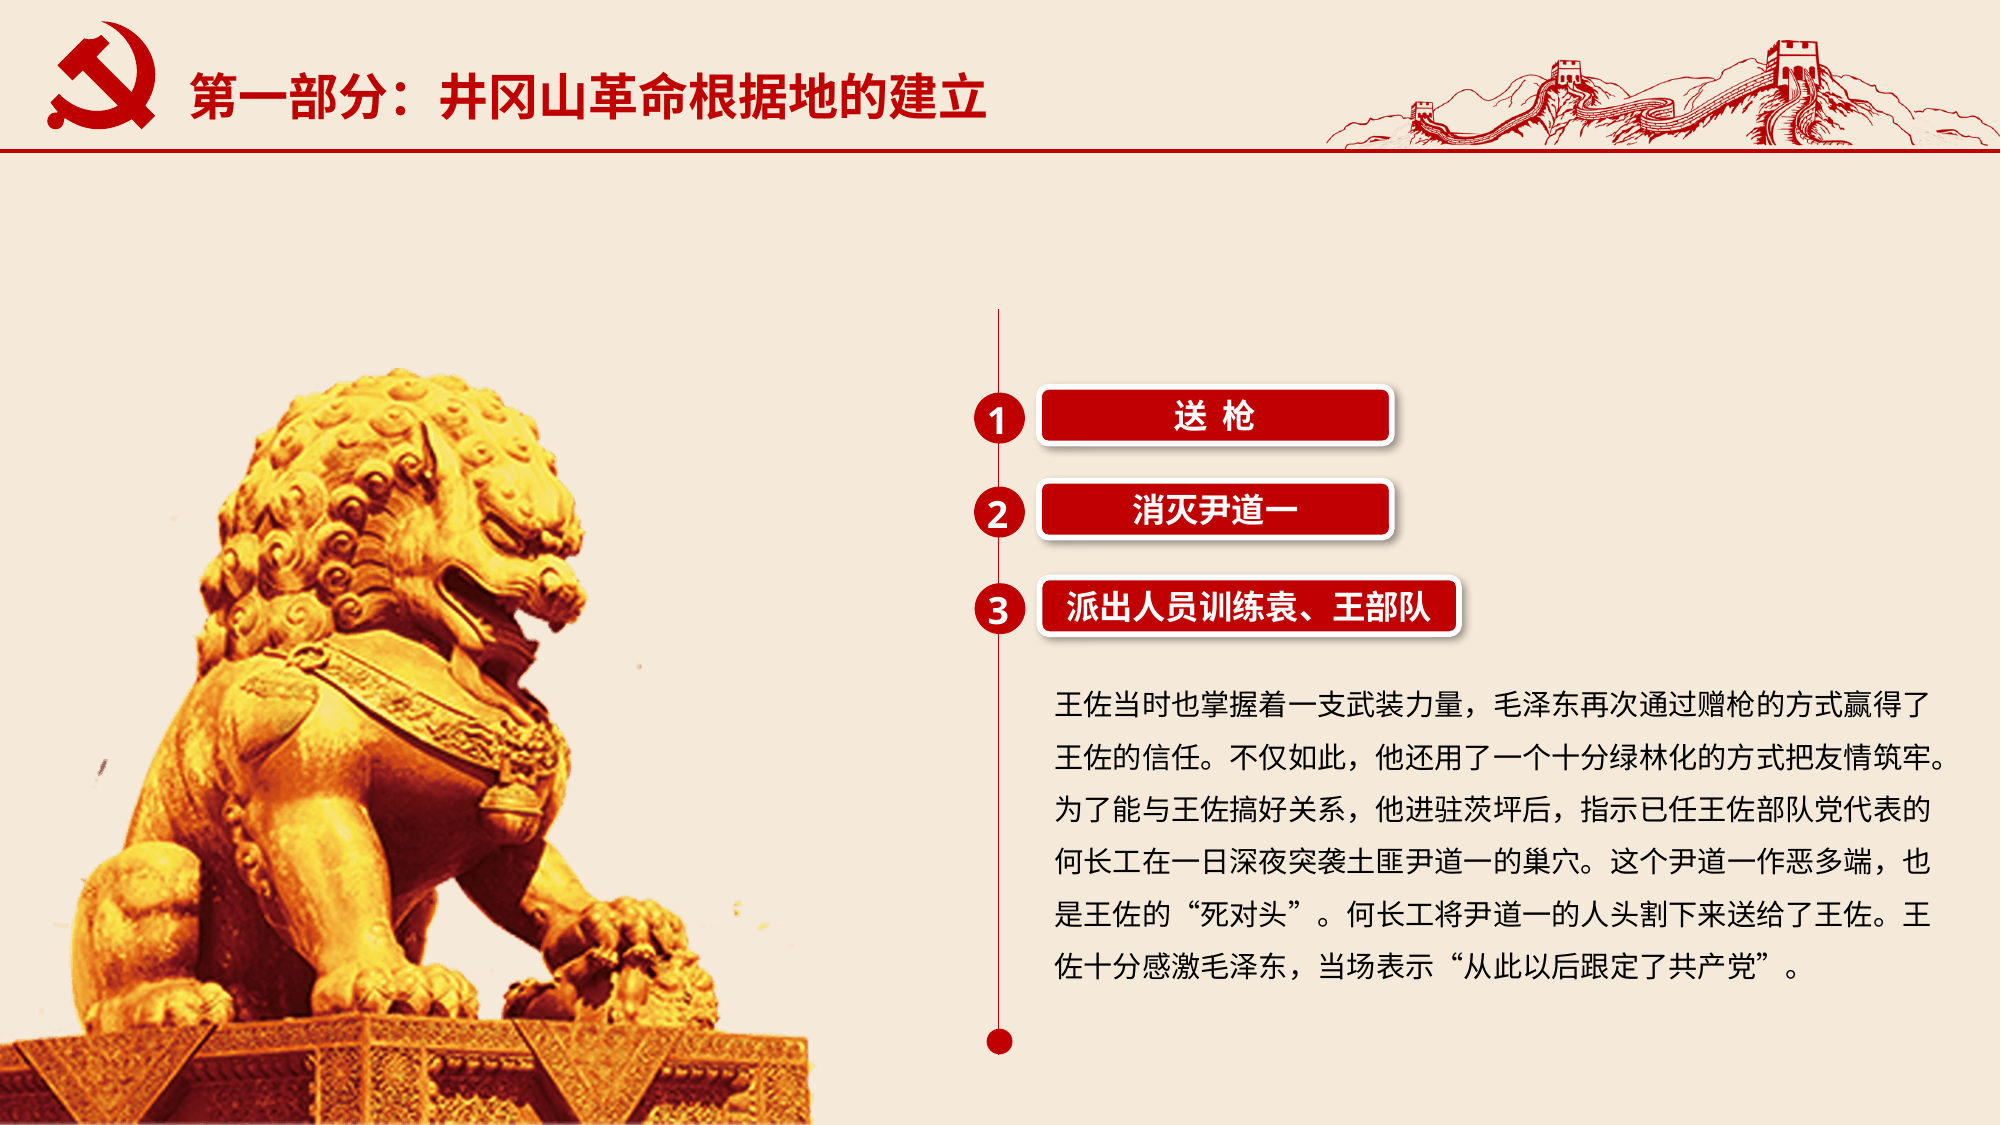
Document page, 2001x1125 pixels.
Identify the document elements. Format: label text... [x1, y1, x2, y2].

text_box 第一部分：井冈山革命根据地的建立 [173, 57, 1038, 133]
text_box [972, 389, 1038, 451]
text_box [972, 483, 1038, 544]
text_box [986, 1028, 1013, 1055]
text_box 派出人员训练袁、王部队 [1039, 577, 1460, 635]
picture [0, 368, 817, 1125]
text_box [47, 21, 156, 130]
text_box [972, 580, 1038, 641]
text_box 送 枪 [1038, 386, 1392, 444]
text_box 王佐当时也掌握着一支武装力量，毛泽东再次通过赠枪的方式赢得了王佐的信任。不仅如此，他还用了一个十分绿林化的方式把友情筑牢。为了能与王佐搞好关系，他进驻茨坪后，指示已任王佐部队党代表的何长工在一日深夜突袭土匪尹道一的巢穴。这个尹道一作恶多端，也是王佐的“死对头”。何长工将尹道一的人头割下来送给了王佐。王佐十分感激毛泽东，当场表示“从此以后跟定了共产党”。 [1037, 660, 1952, 993]
text_box 消灭尹道一 [1038, 480, 1392, 538]
picture [1326, 40, 2000, 151]
